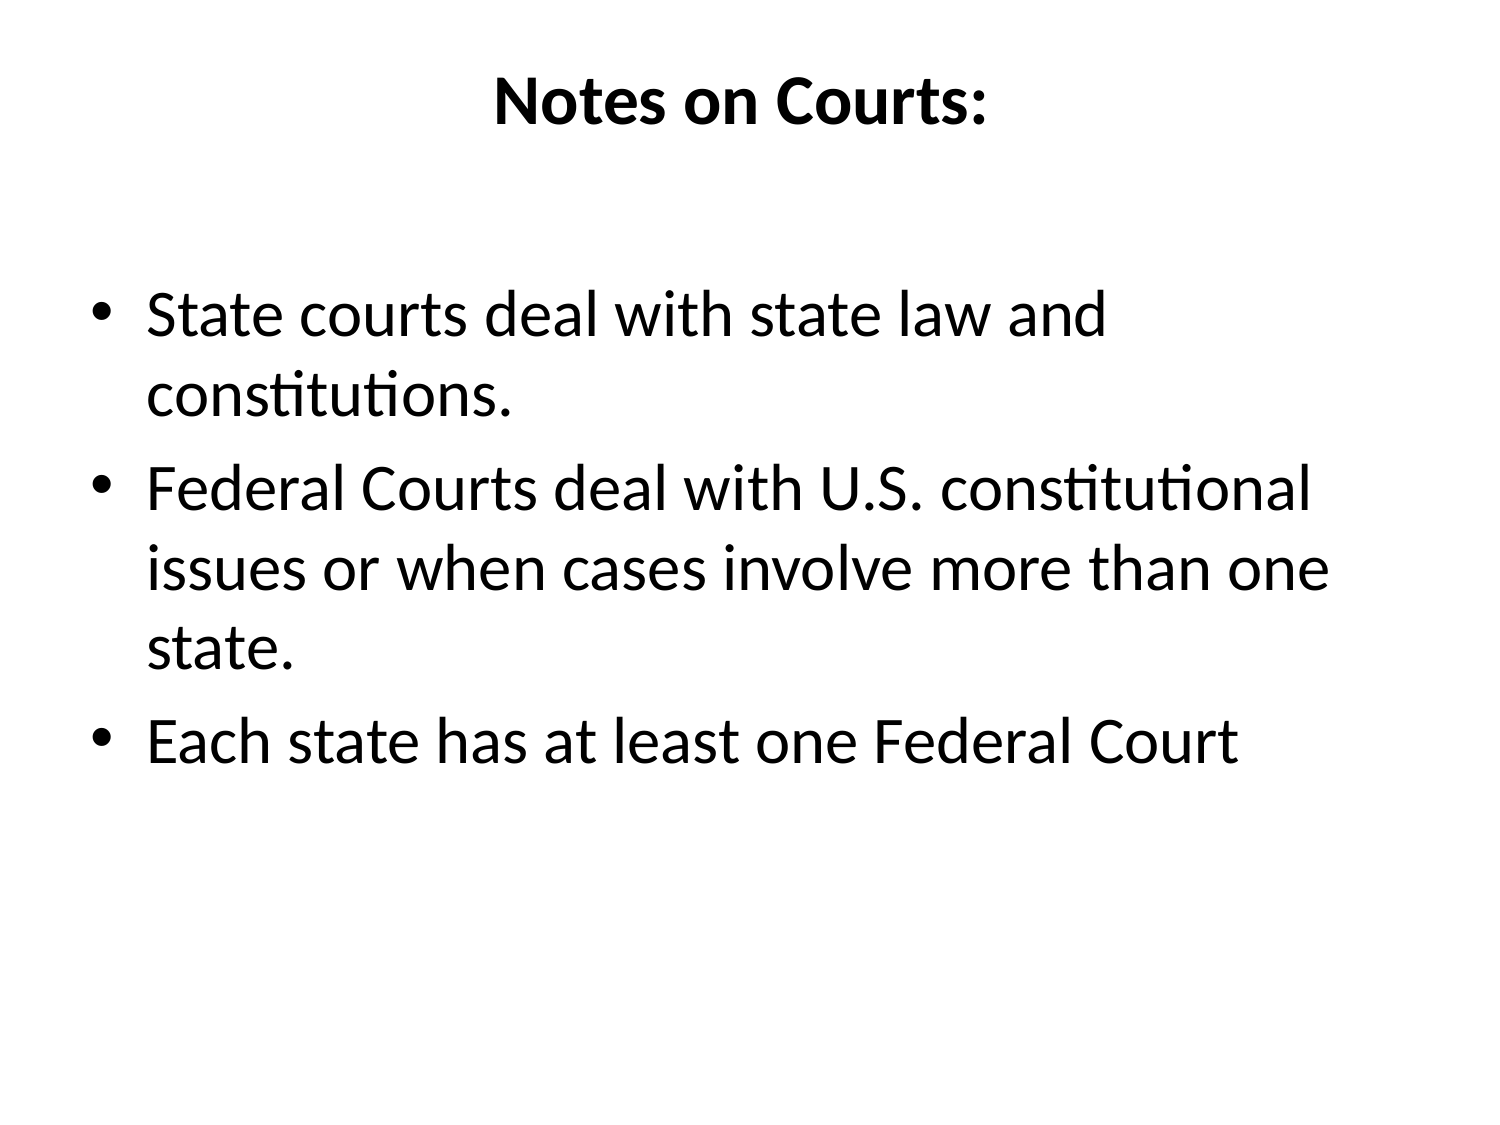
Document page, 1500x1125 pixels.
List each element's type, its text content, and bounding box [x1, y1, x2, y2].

title Notes on Courts: [75, 45, 1425, 233]
list State courts deal with state law and constitutions. Federal Courts deal with U.S. constitutional issues or when cases involve more than one state. Each state has at least one Federal Court [75, 262, 1425, 1005]
